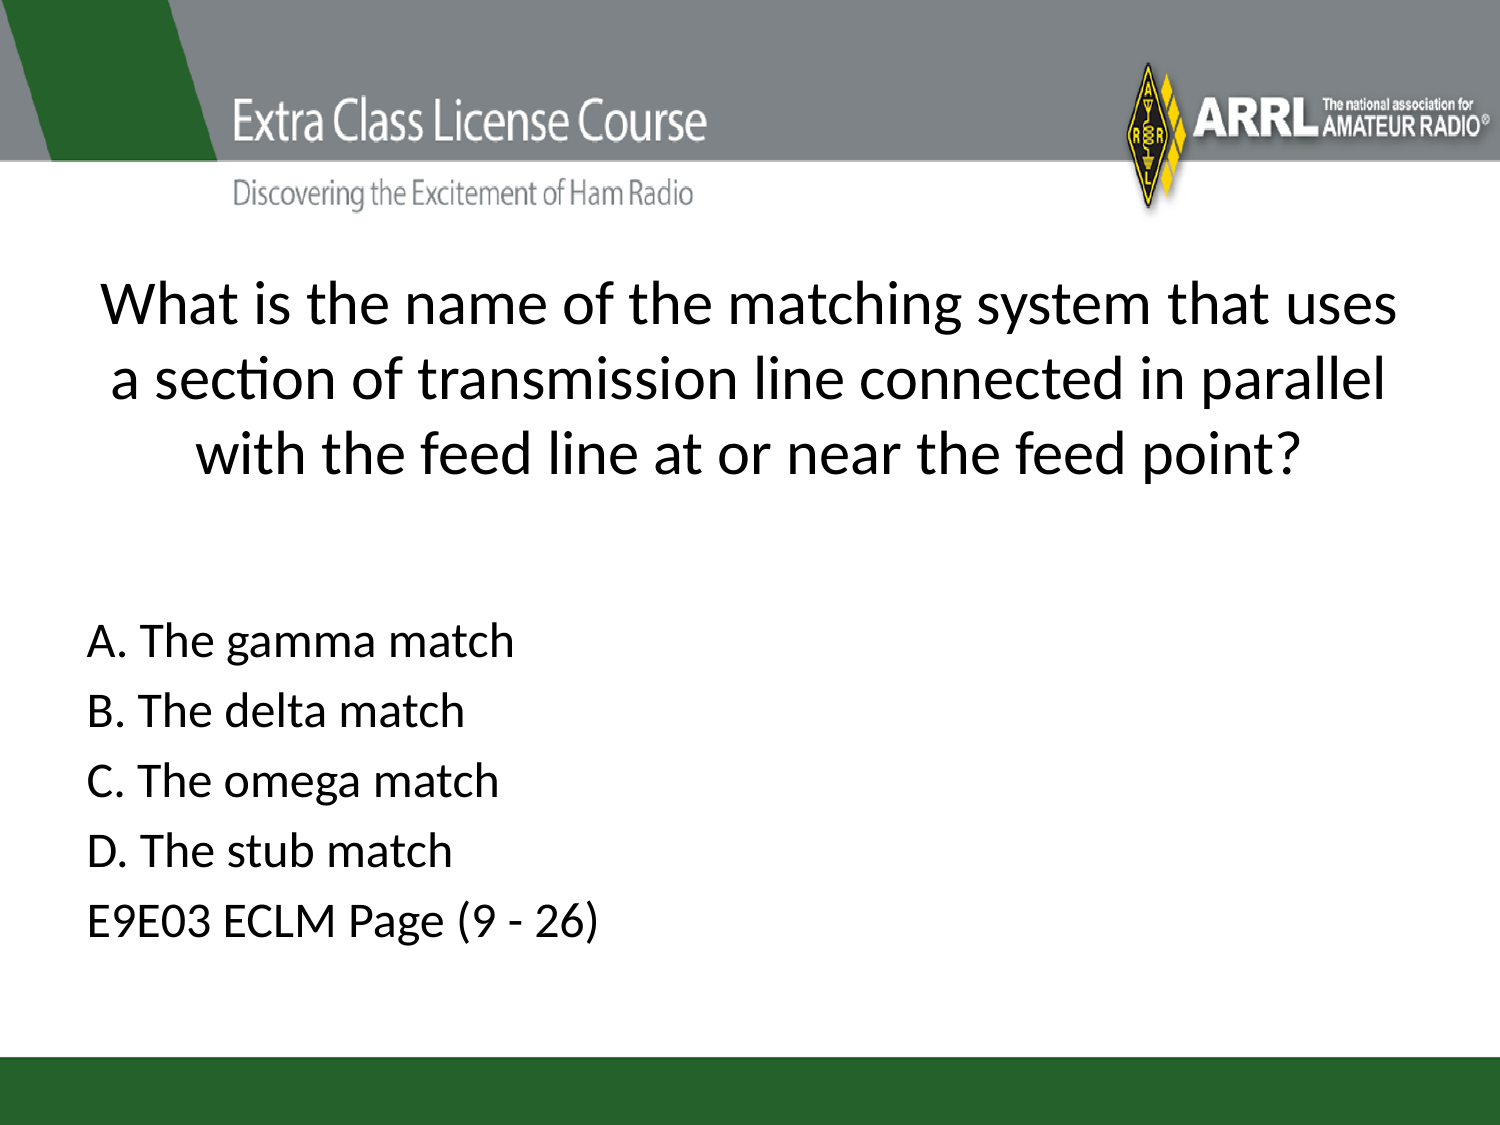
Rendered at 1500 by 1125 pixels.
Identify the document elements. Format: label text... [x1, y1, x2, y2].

list A. The gamma match B. The delta match C. The omega match D. The stub match E9E03 ECLM Page (9 - 26) [71, 600, 1422, 975]
picture [0, 0, 1500, 1125]
title What is the name of the matching system that uses a section of transmission line connected in parallel with the feed line at or near the feed point? [75, 254, 1425, 435]
